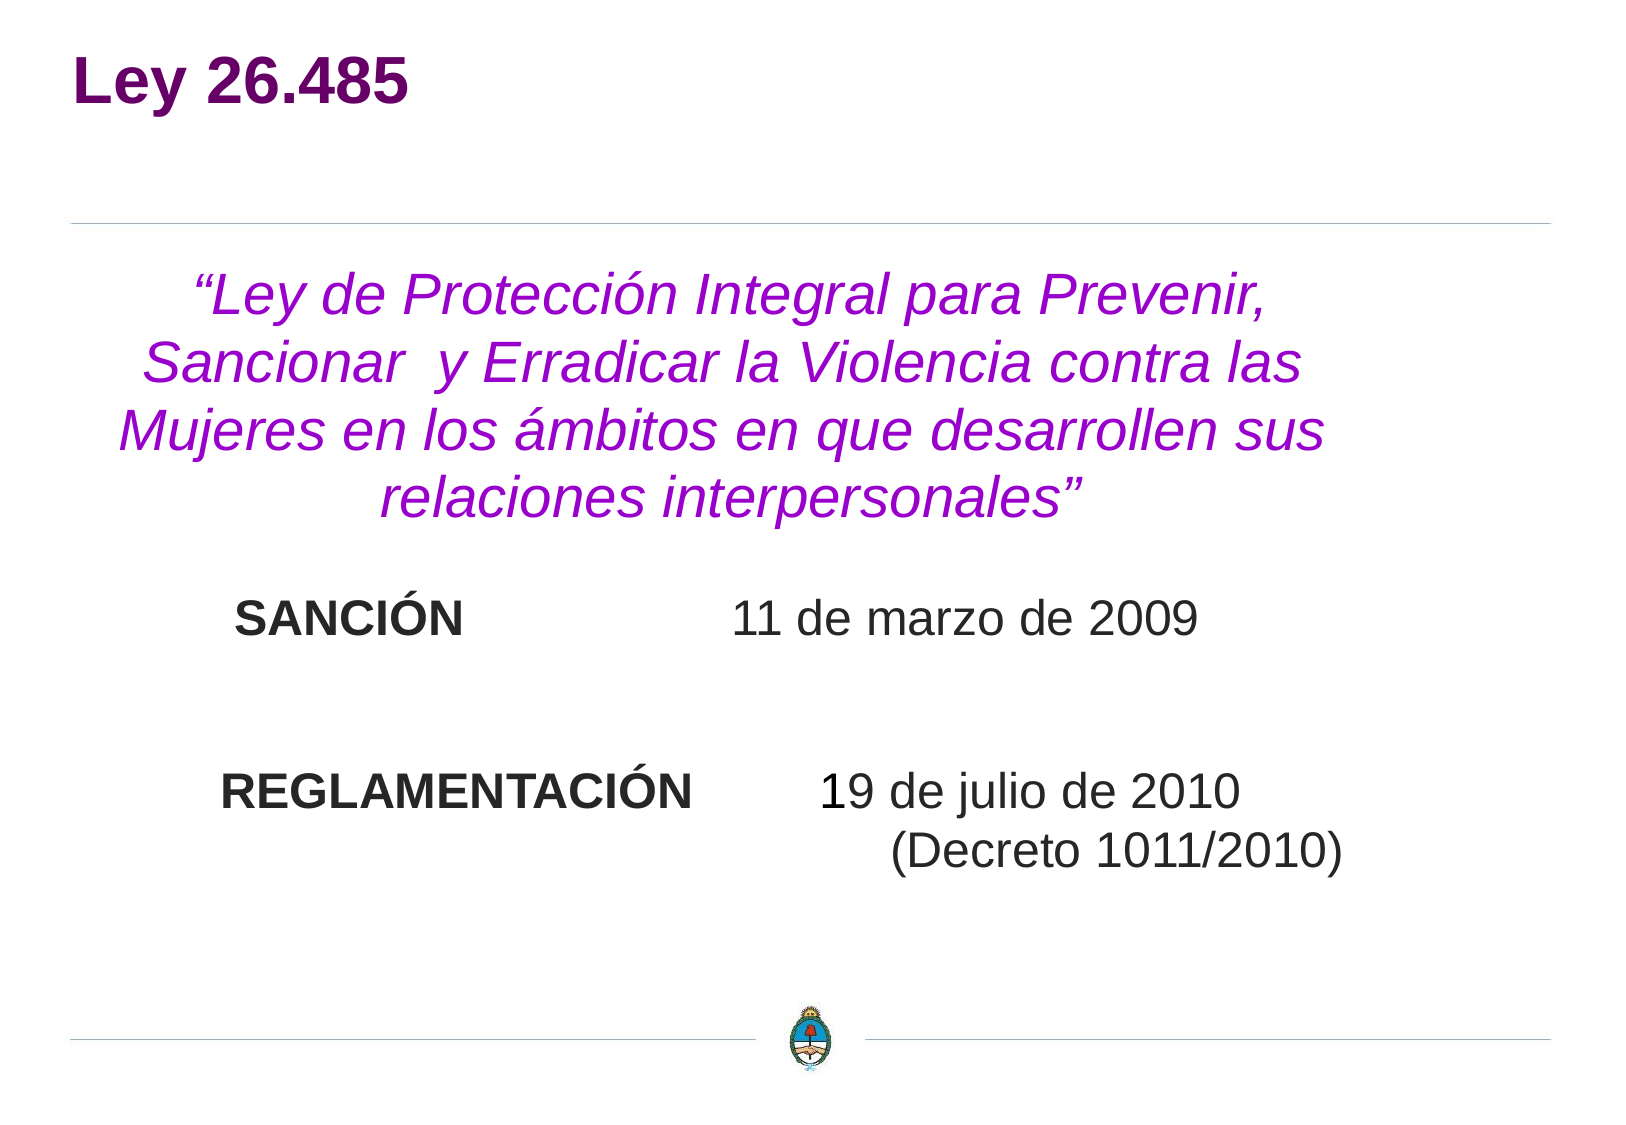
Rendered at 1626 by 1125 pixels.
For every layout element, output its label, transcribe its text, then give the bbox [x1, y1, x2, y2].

picture [64, 216, 1554, 1075]
title Ley 26.485 [72, 36, 700, 121]
list “Ley de Protección Integral para Prevenir, Sancionar y Erradicar la Violencia contra las Mujeres en los ámbitos en que desarrollen sus relaciones interpersonales” SANCIÓN 11 de marzo de 2009 REGLAMENTACIÓN 19 de julio de 2010 (Decreto 1011/2010) [0, 262, 1463, 1005]
